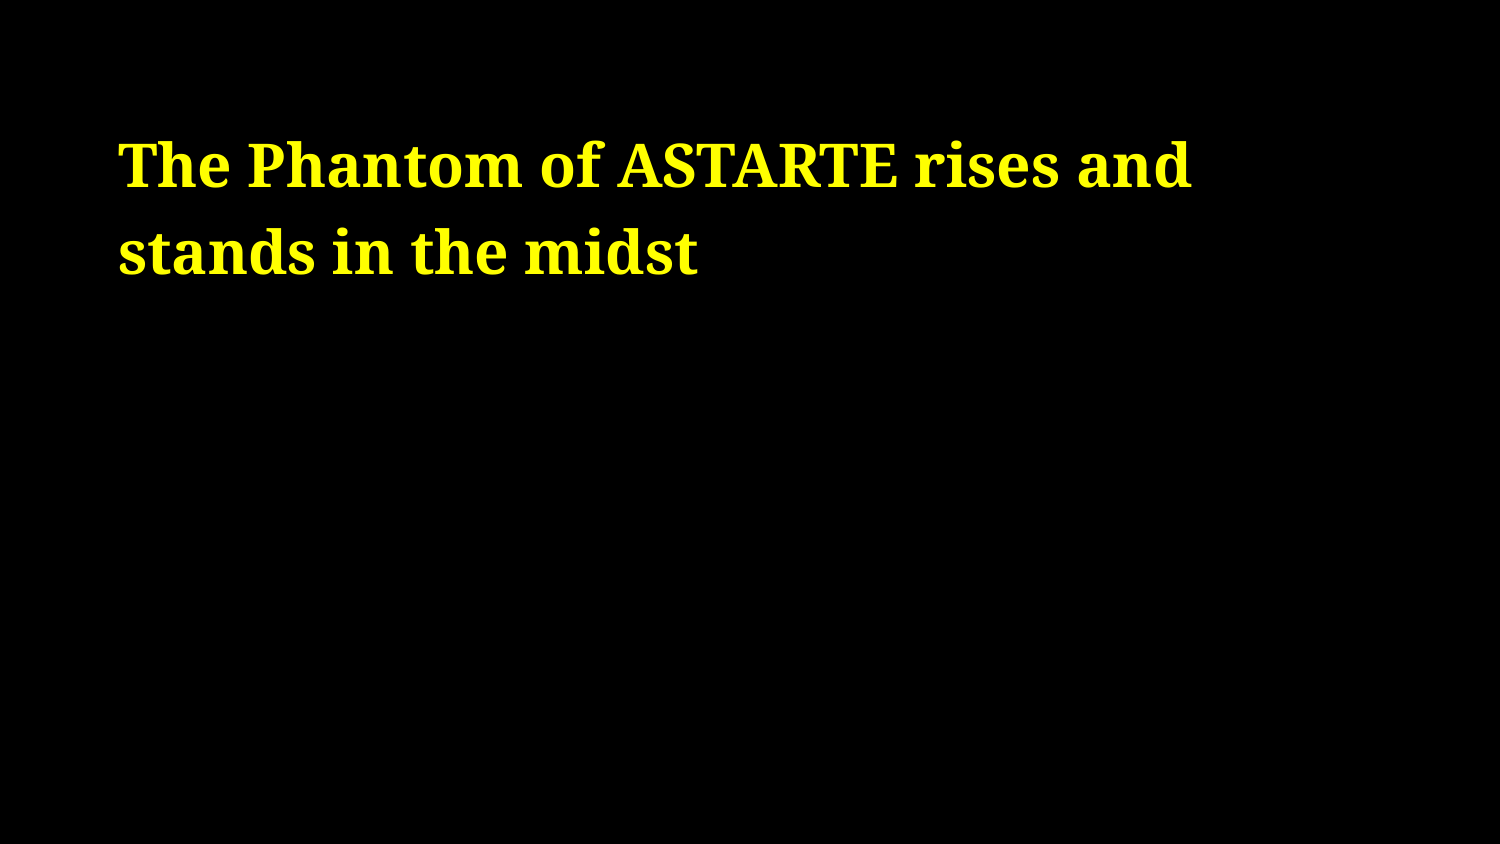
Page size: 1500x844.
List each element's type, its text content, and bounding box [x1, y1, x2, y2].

title The Phantom of ASTARTE rises and stands in the midst [103, 17, 1397, 299]
